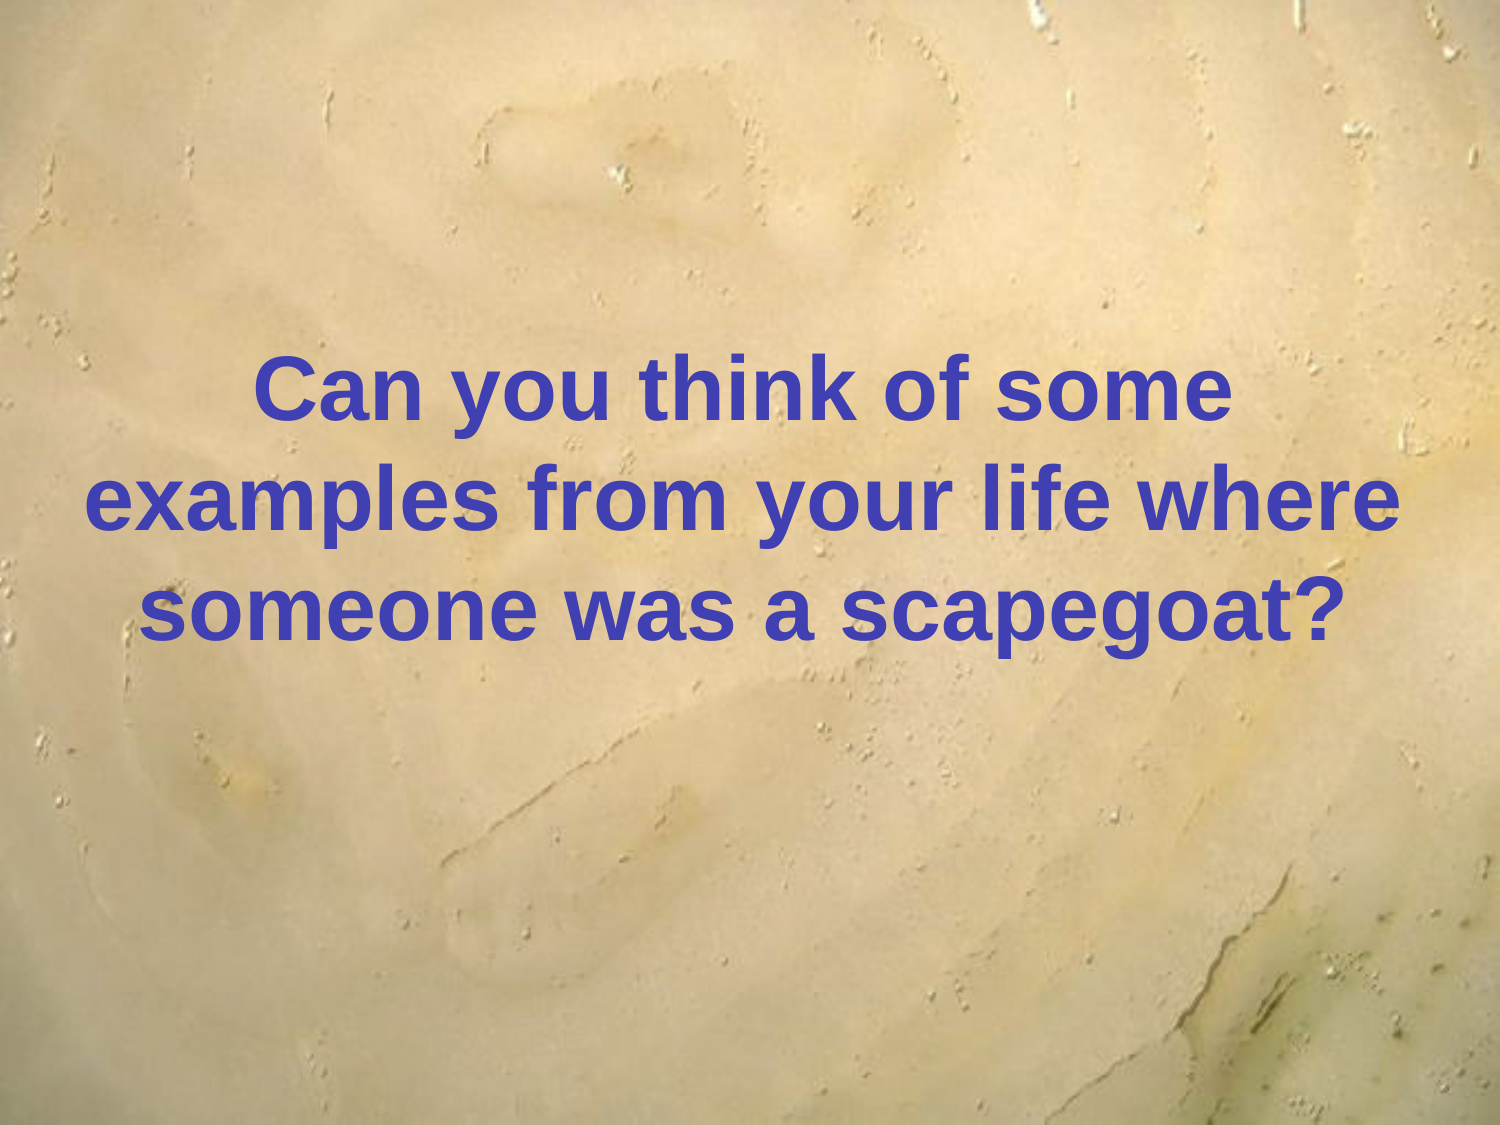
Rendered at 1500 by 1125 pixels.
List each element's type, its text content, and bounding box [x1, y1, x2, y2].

title Can you think of some examples from your life where someone was a scapegoat? [49, 249, 1438, 738]
picture [0, 0, 1500, 1125]
